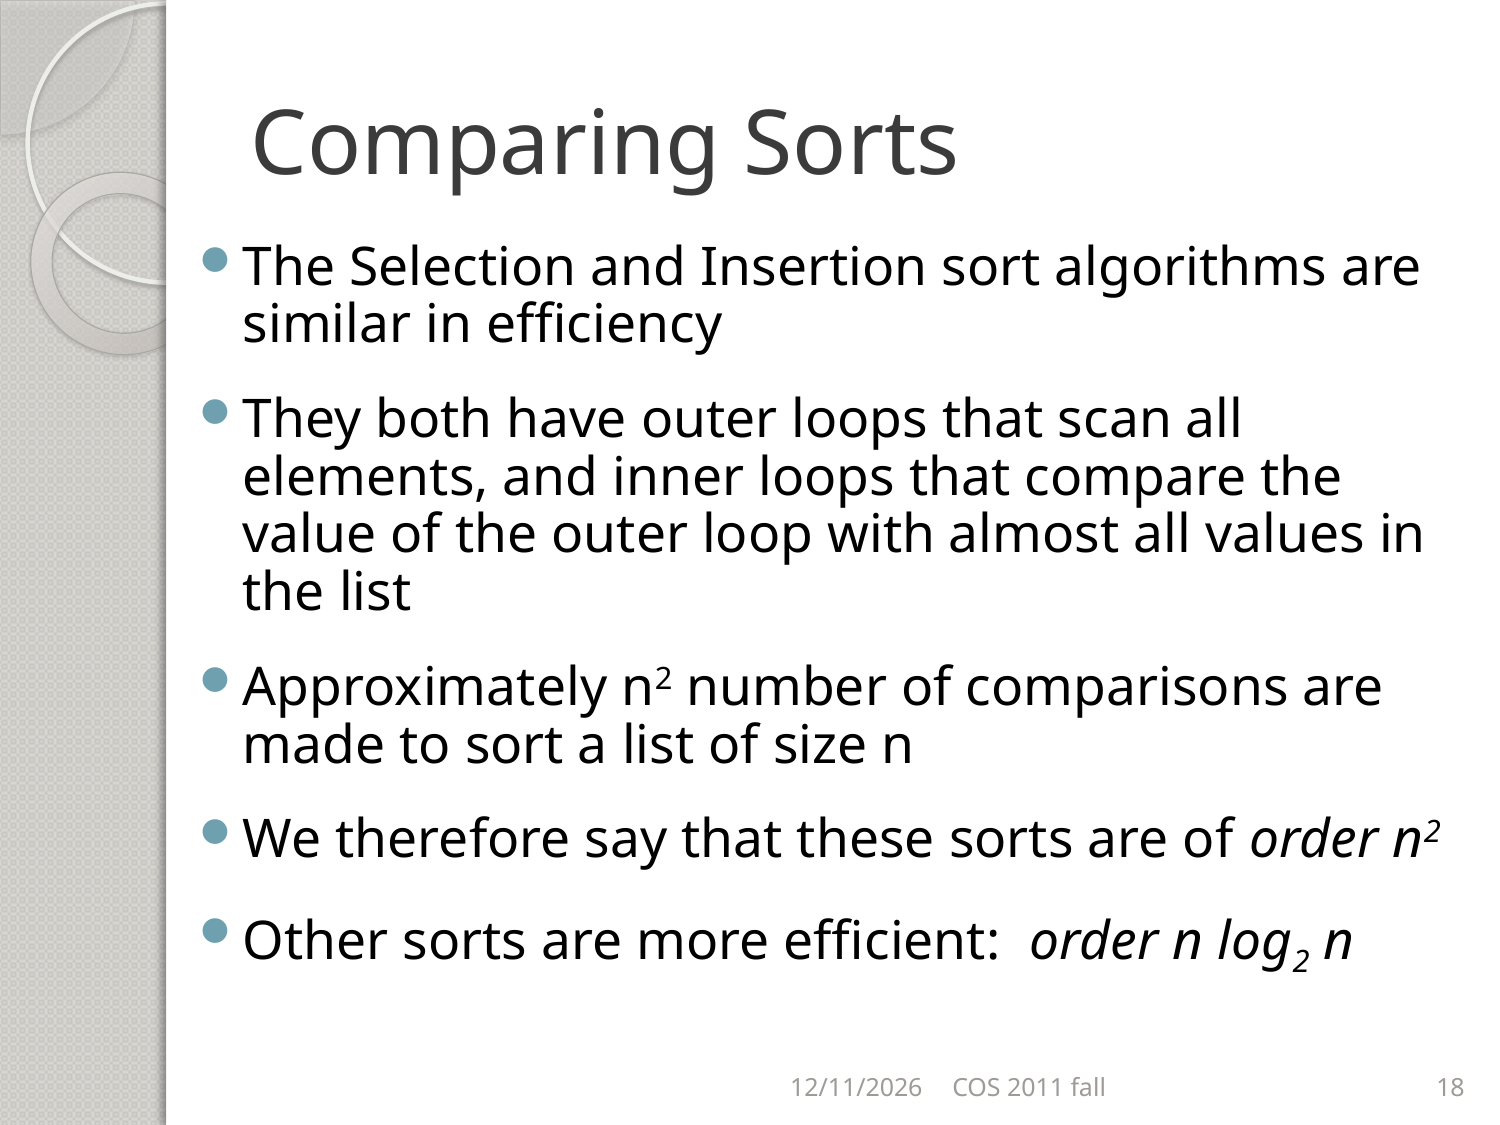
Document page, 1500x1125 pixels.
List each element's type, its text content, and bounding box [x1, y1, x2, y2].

slide_number 18 [1413, 1034, 1488, 1113]
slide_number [587, 1034, 937, 1113]
title Comparing Sorts [235, 45, 1466, 233]
list The Selection and Insertion sort algorithms are similar in efficiency They both have outer loops that scan all elements, and inner loops that compare the value of the outer loop with almost all values in the list Approximately n2 number of comparisons are made to sort a list of size n We therefore say that these sorts are of order n2 Other sorts are more efficient: order n log2 n [171, 231, 1463, 1000]
footer COS 2011 fall [937, 1034, 1413, 1113]
